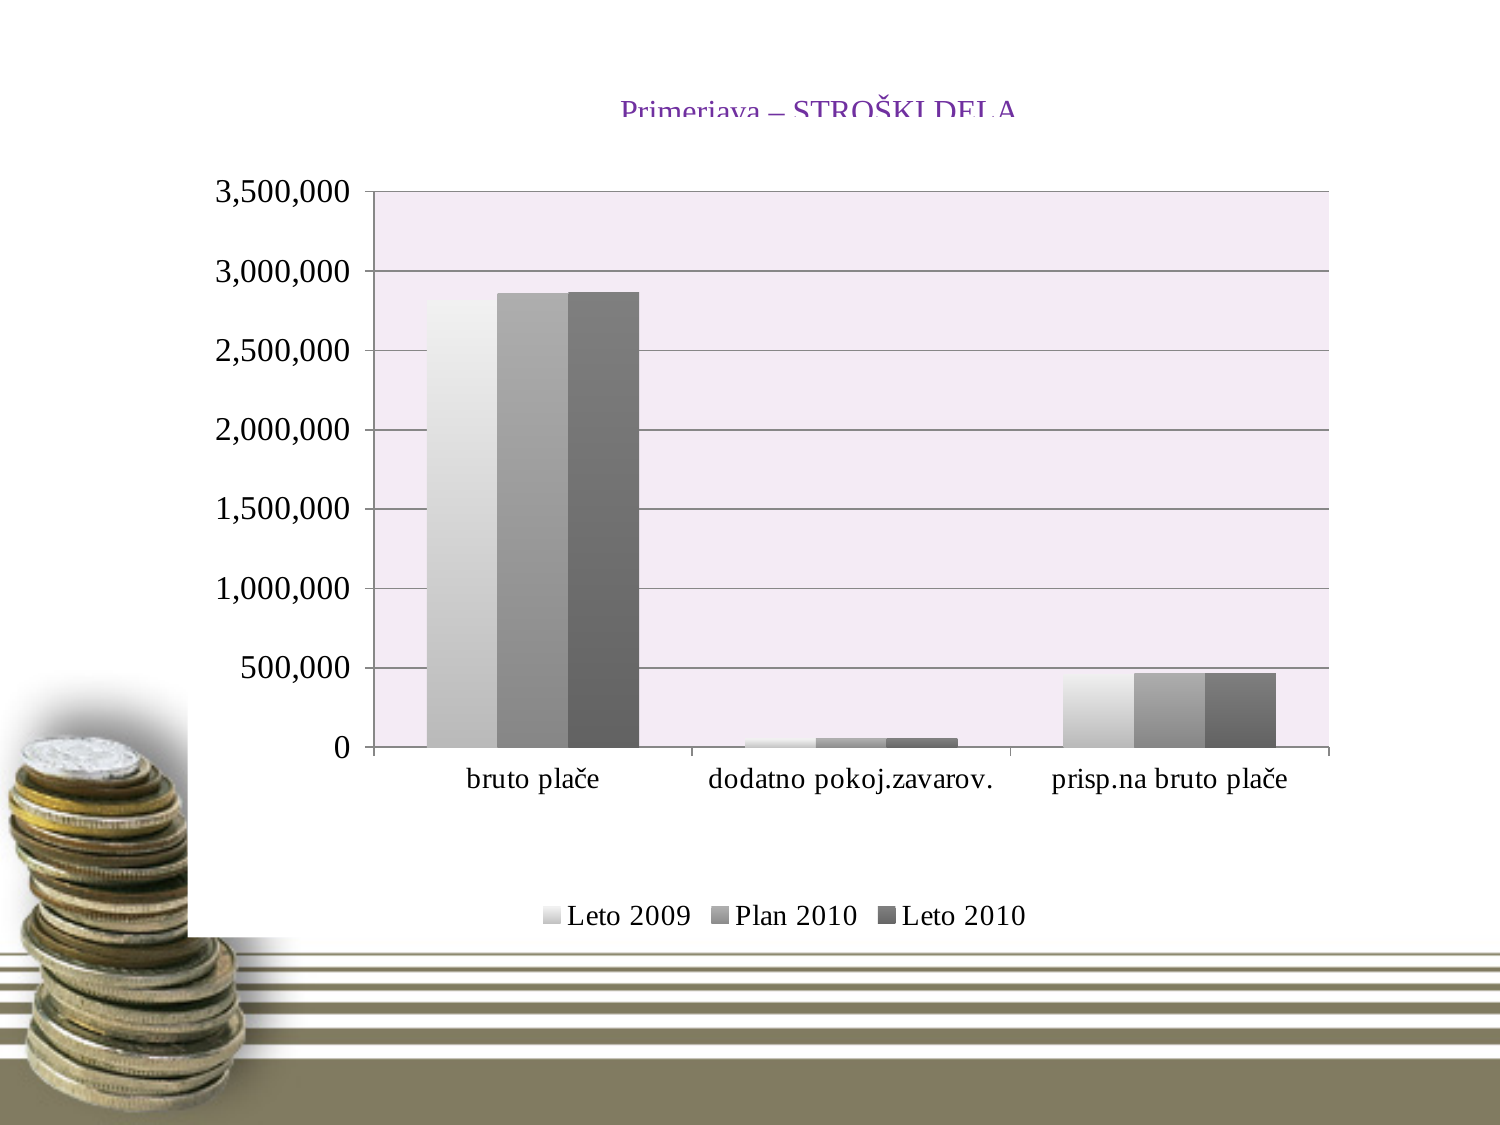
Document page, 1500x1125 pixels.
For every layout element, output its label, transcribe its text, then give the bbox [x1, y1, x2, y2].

title Primerjava – STROŠKI DELA [257, 81, 1388, 200]
picture [0, 0, 1500, 1125]
chart [187, 116, 1384, 938]
